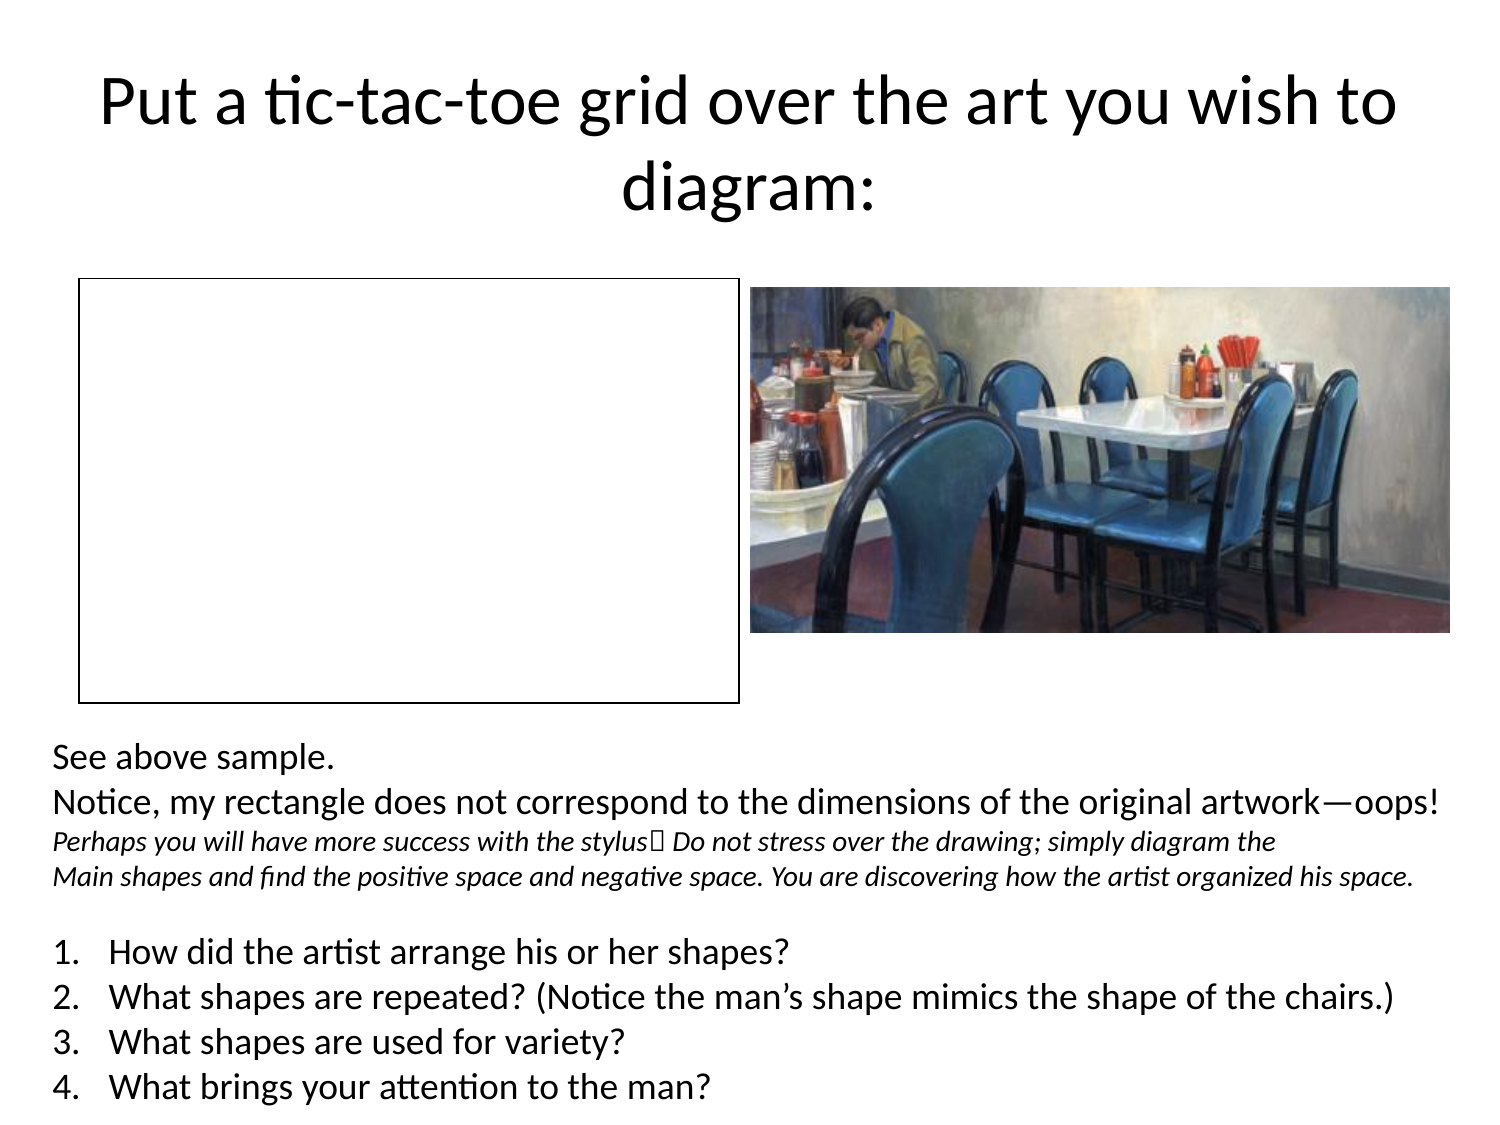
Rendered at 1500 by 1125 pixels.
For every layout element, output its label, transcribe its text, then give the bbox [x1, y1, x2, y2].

text_box See above sample. Notice, my rectangle does not correspond to the dimensions of the original artwork—oops! Perhaps you will have more success with the stylus Do not stress over the drawing; simply diagram the Main shapes and find the positive space and negative space. You are discovering how the artist organized his space. How did the artist arrange his or her shapes? What shapes are repeated? (Notice the man’s shape mimics the shape of the chairs.) What shapes are used for variety? What brings your attention to the man? [37, 724, 1500, 1115]
table_header [80, 279, 738, 702]
title Put a tic-tac-toe grid over the art you wish to diagram: [75, 45, 1425, 233]
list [749, 287, 1451, 633]
